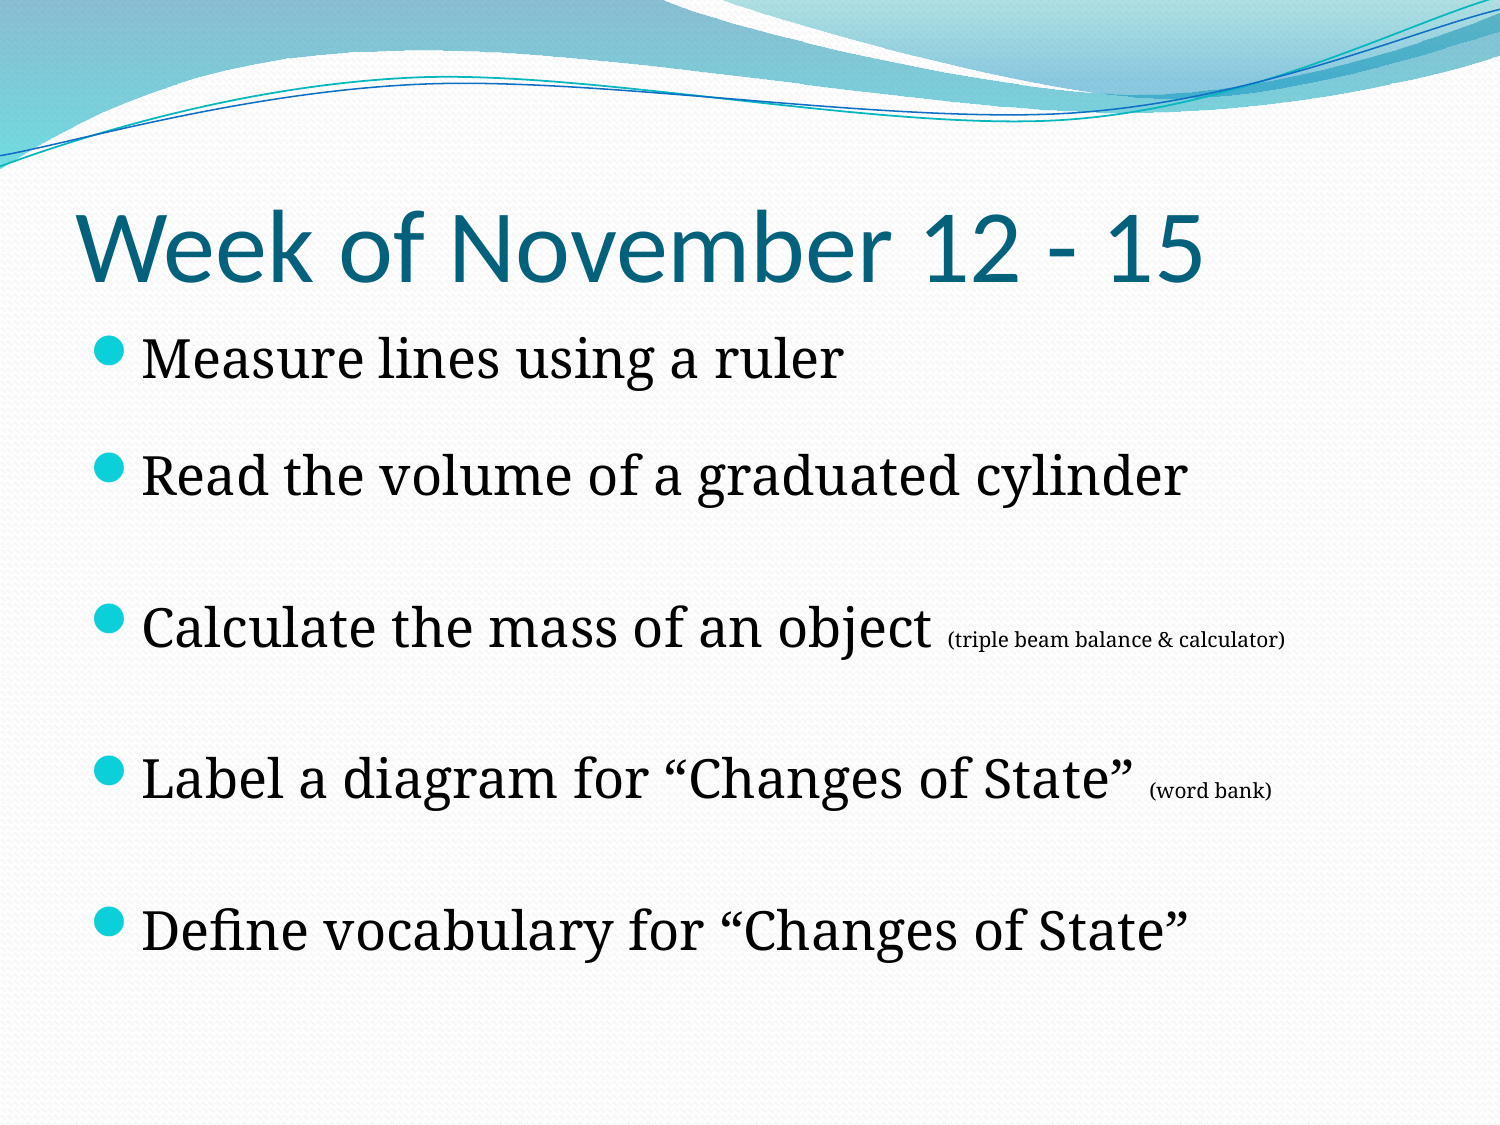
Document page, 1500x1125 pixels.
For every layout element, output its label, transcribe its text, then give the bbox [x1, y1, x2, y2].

list Measure lines using a ruler Read the volume of a graduated cylinder Calculate the mass of an object (triple beam balance & calculator) Label a diagram for “Changes of State” (word bank) Define vocabulary for “Changes of State” [75, 317, 1425, 1038]
title Week of November 12 - 15 [75, 115, 1425, 303]
